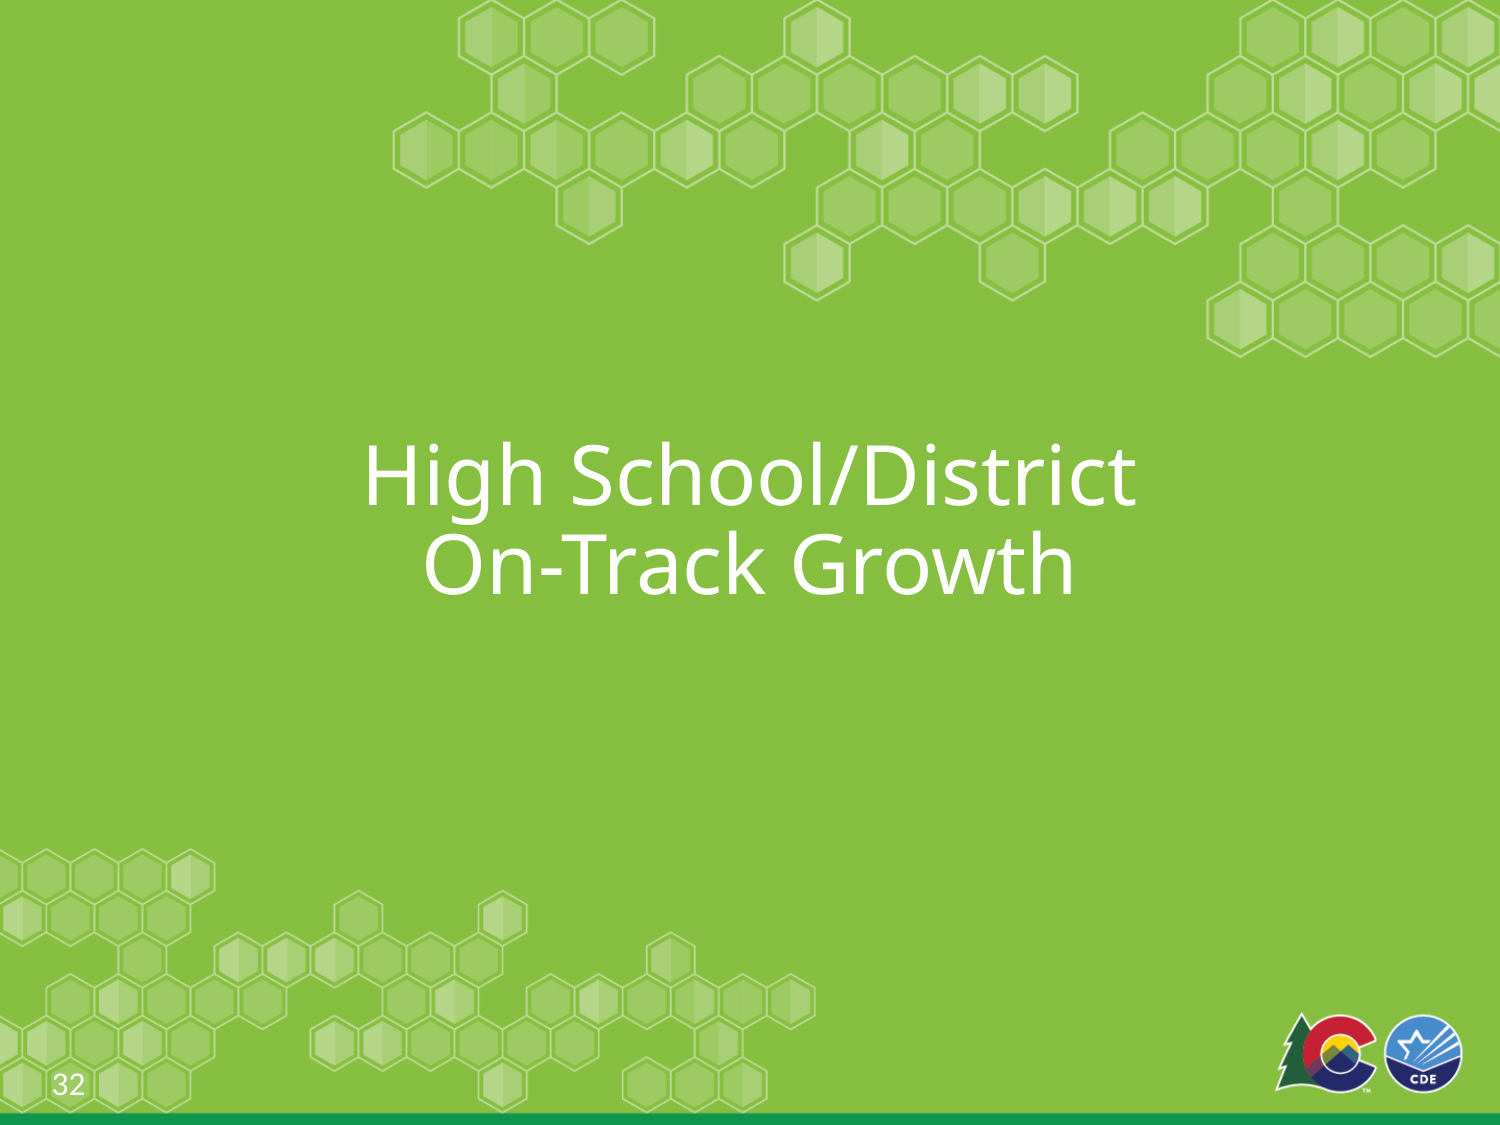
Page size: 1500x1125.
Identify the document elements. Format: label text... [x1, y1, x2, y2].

slide_number 32 [36, 1054, 375, 1115]
title High School/District On-Track Growth [112, 425, 1388, 810]
picture [0, 0, 1500, 1125]
